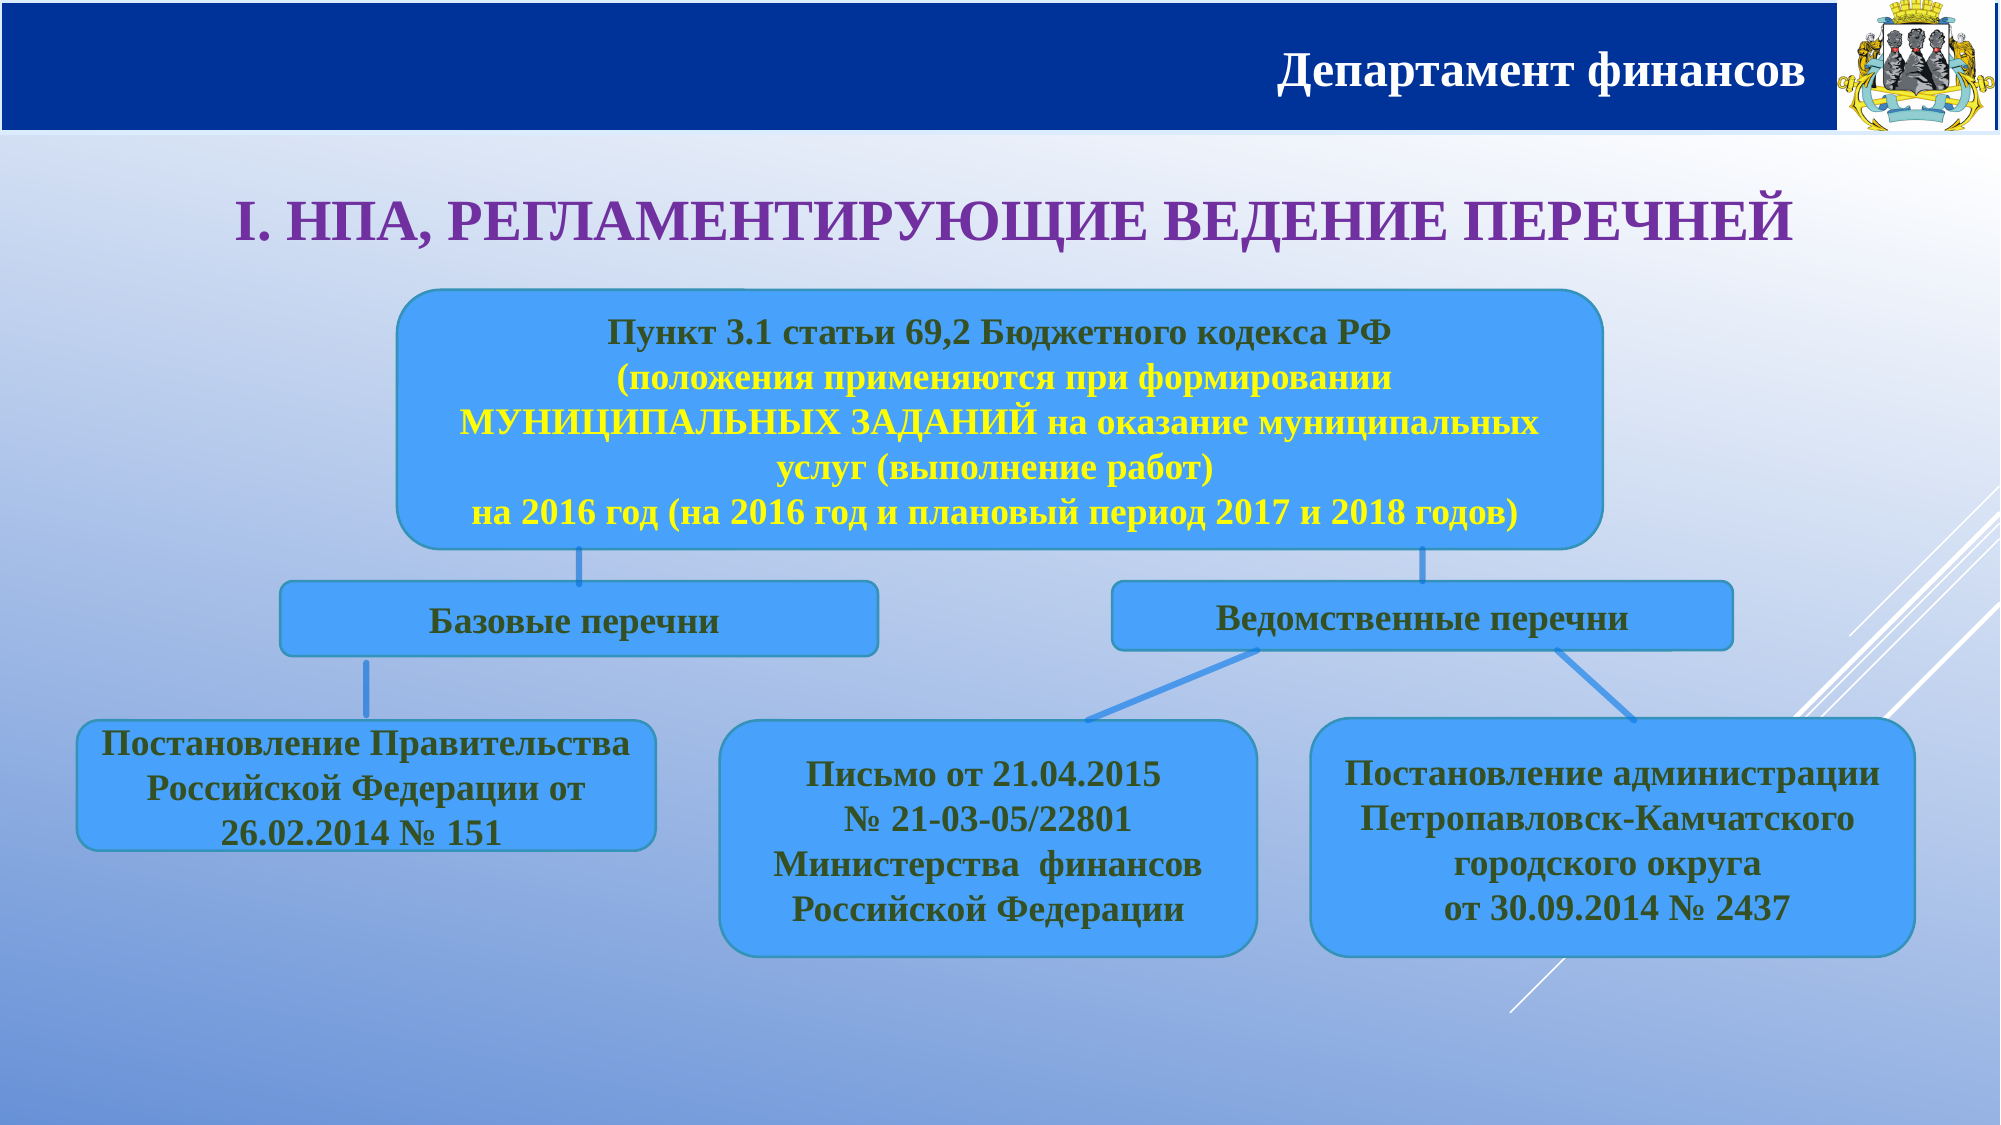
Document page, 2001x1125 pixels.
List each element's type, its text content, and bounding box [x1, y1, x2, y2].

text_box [1059, 830, 1311, 838]
text_box Постановление администрации Петропавловск-Камчатского городского округа от 30.09.2014 № 2437 [1309, 716, 1917, 959]
text_box Постановление Правительства Российской Федерации от 26.02.2014 № 151 [75, 718, 658, 852]
text_box Письмо от 21.04.2015 № 21-03-05/22801 Министерства финансов Российской Федерации [718, 718, 1259, 959]
picture [1837, 0, 1995, 131]
text_box Департамент финансов [0, 0, 2000, 134]
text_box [1556, 649, 1635, 721]
title I. НПА, регламентирующие ведение перечней [90, 134, 1939, 290]
text_box Базовые перечни [278, 579, 880, 658]
text_box Пункт 3.1 статьи 69,2 Бюджетного кодекса РФ (положения применяются при формировании МУНИЦИПАЛЬНЫХ ЗАДАНИЙ на оказание муниципальных услуг (выполнение работ) на 2016 год (на 2016 год и плановый период 2017 и 2018 годов) [395, 288, 1605, 551]
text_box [1087, 649, 1258, 721]
text_box Ведомственные перечни [1110, 579, 1735, 652]
